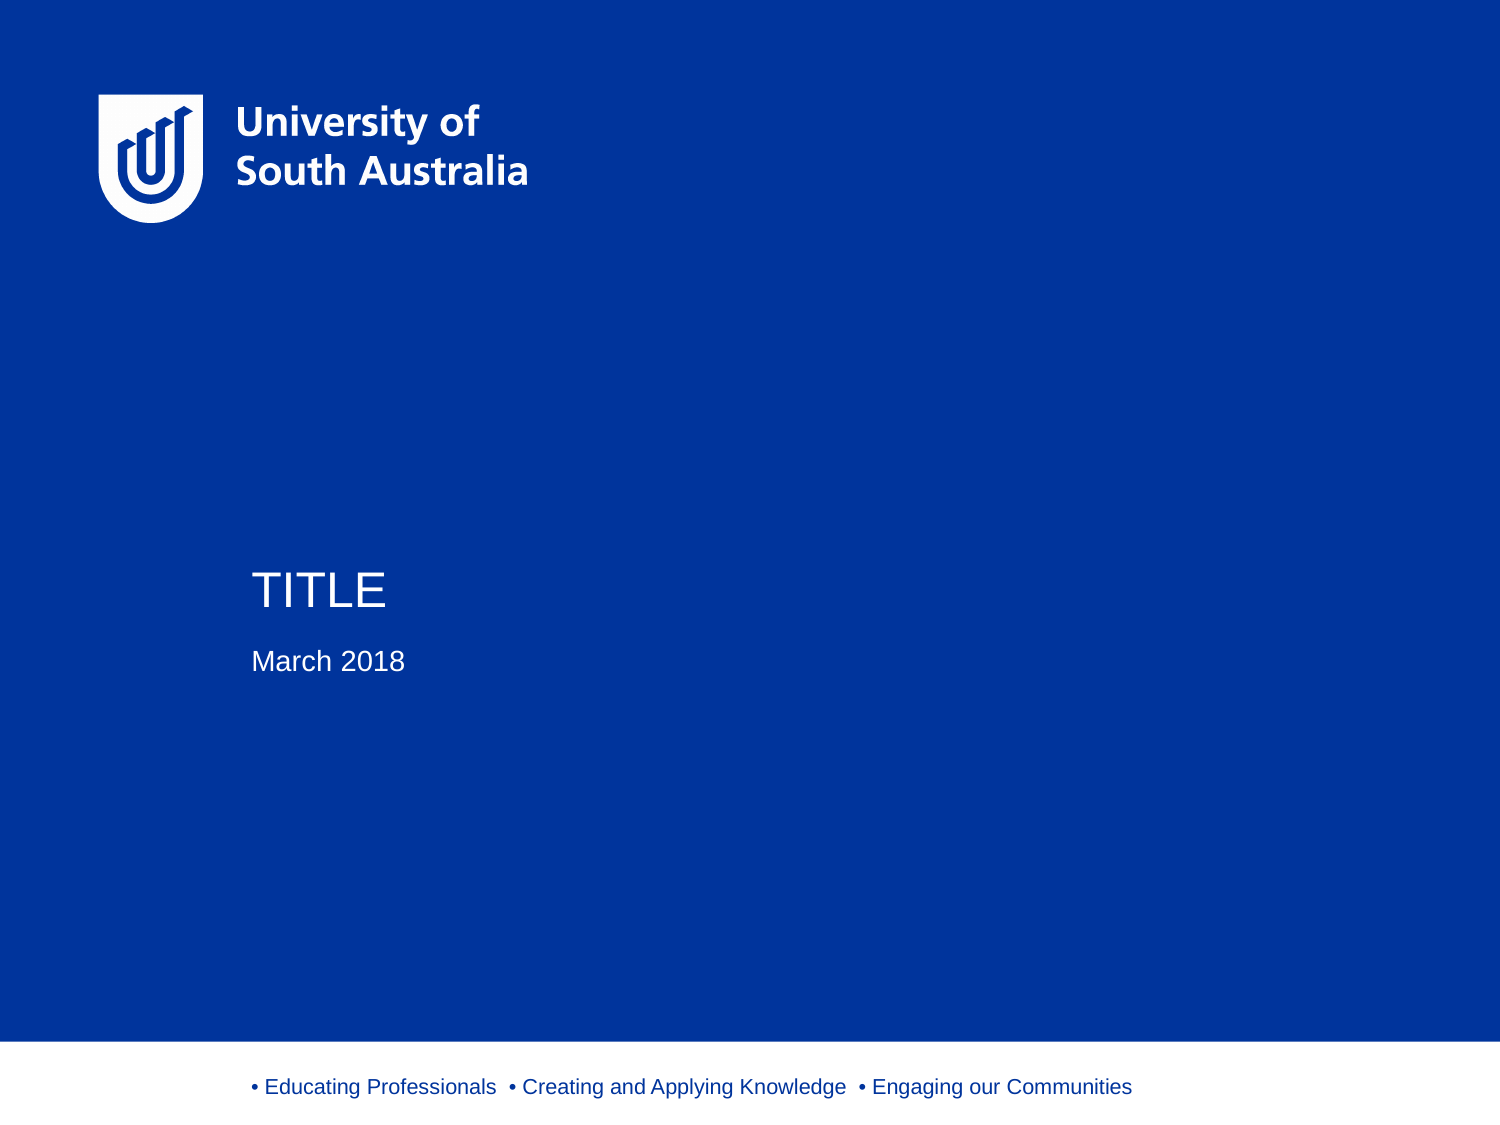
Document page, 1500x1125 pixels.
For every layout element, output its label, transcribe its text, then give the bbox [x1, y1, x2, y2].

title TITLE [236, 555, 1187, 619]
picture [85, 81, 546, 239]
subtitle March 2018 [236, 634, 1224, 698]
